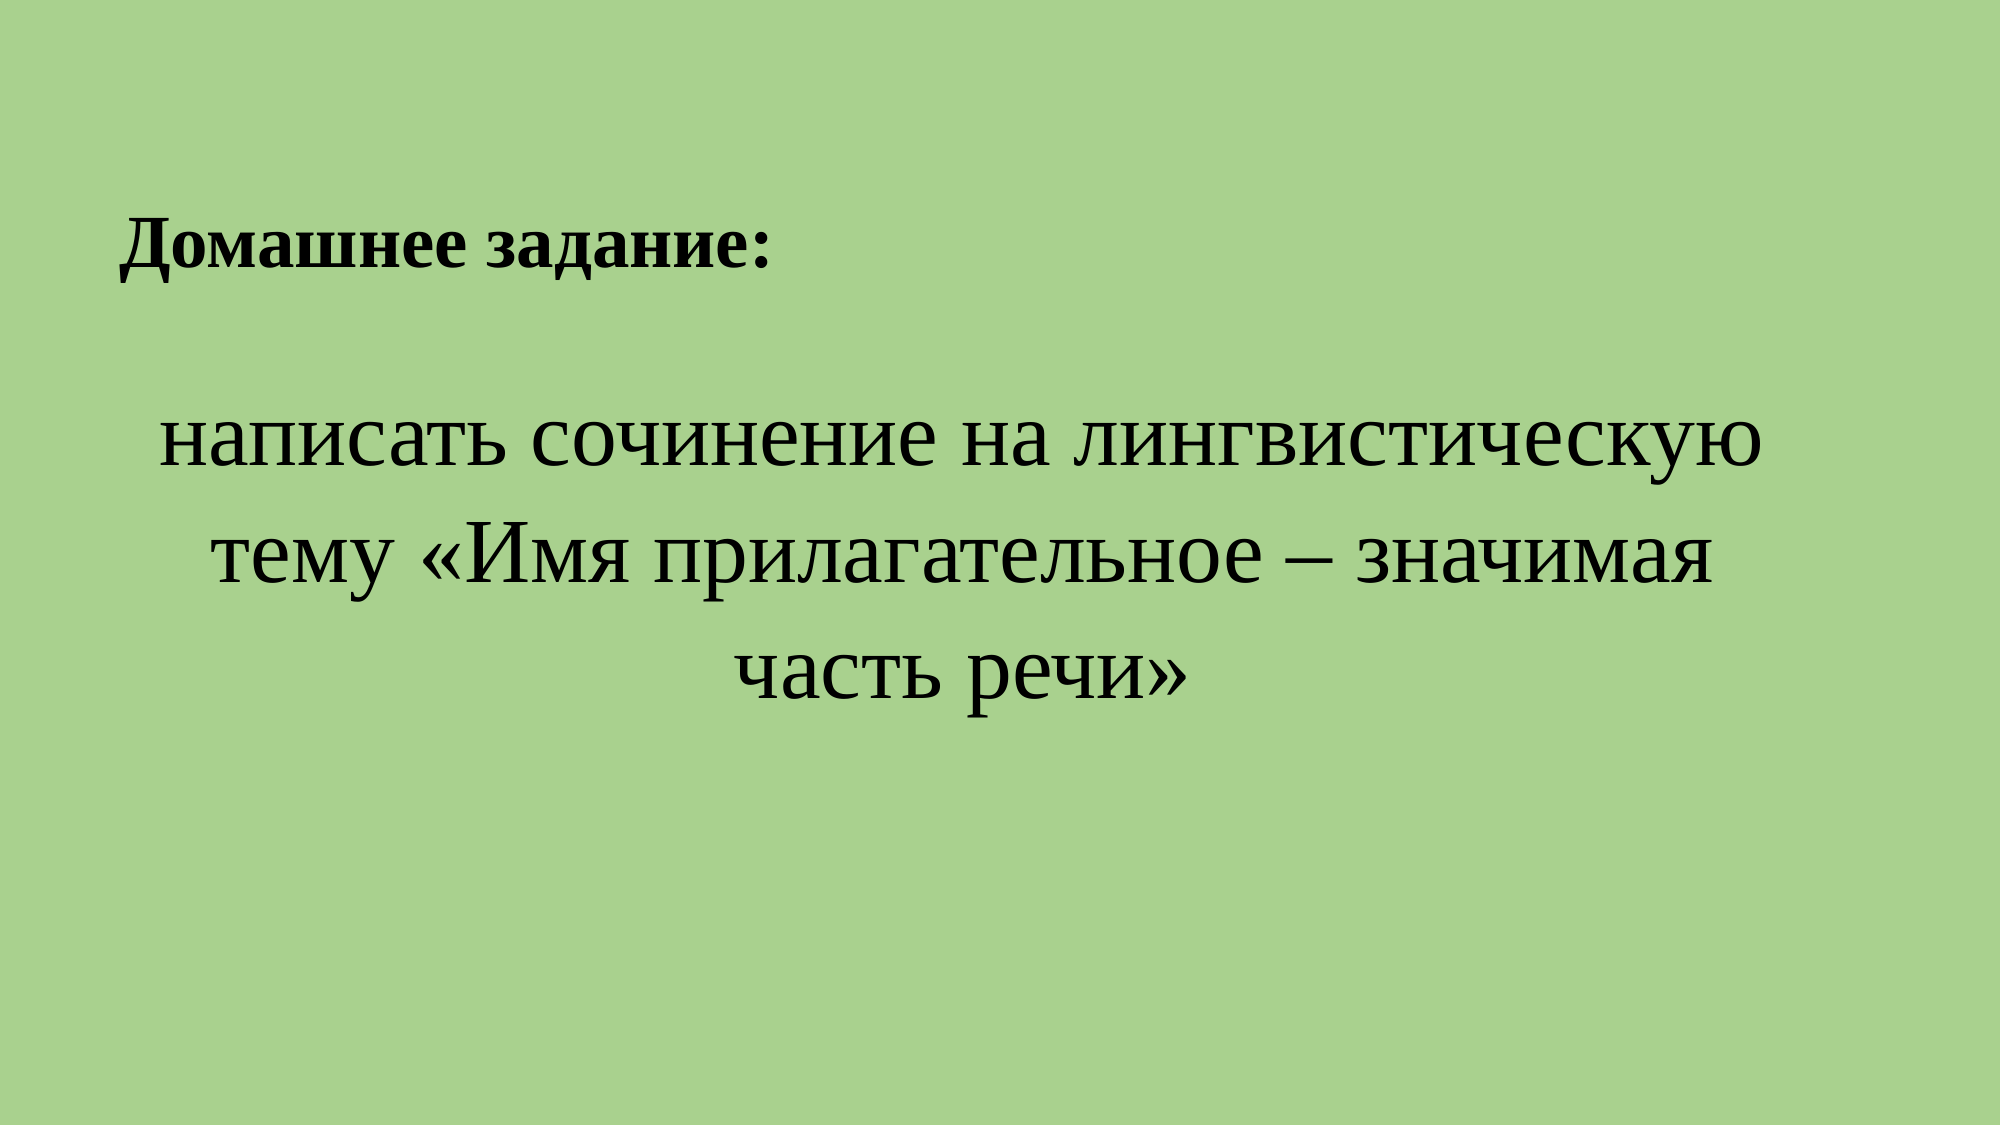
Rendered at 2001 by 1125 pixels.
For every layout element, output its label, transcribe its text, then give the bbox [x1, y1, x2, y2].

table_header Домашнее задание: написать сочинение на лингвистическую тему «Имя прилагательное – значимая часть речи» [101, 126, 1826, 817]
